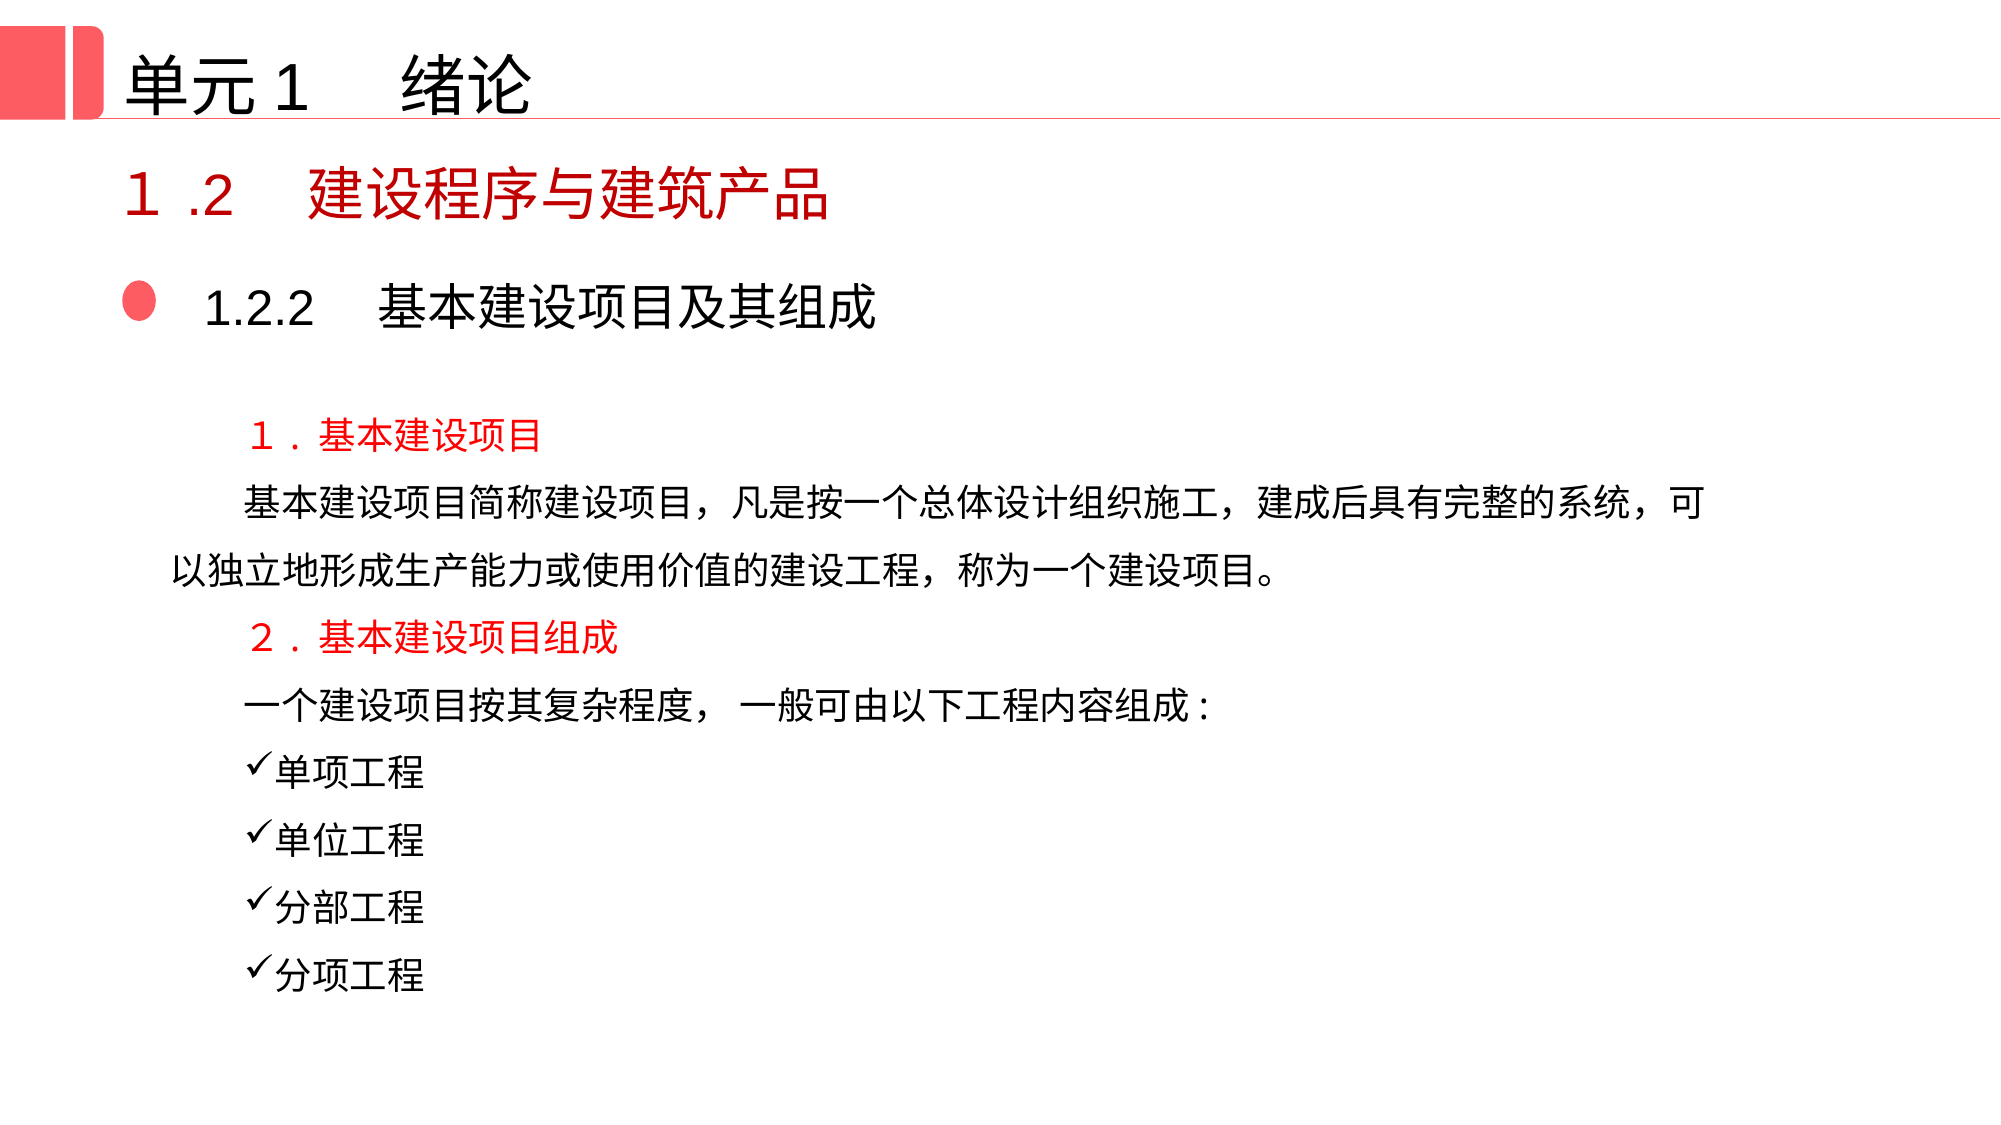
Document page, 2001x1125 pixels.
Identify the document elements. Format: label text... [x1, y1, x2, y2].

list 单元1 绪论 [108, 12, 1891, 122]
text_box [122, 280, 156, 321]
text_box 1.2.2 基本建设项目及其组成 [189, 268, 1177, 344]
text_box １.2 建设程序与建筑产品 [98, 149, 846, 235]
text_box １. 基本建设项目 基本建设项目简称建设项目，凡是按一个总体设计组织施工，建成后具有完整的系统，可以独立地形成生产能力或使用价值的建设工程，称为一个建设项目。 ２. 基本建设项目组成 一个建设项目按其复杂程度， 一般可由以下工程内容组成: 单项工程 单位工程 分部工程 分项工程 [154, 381, 1755, 1005]
